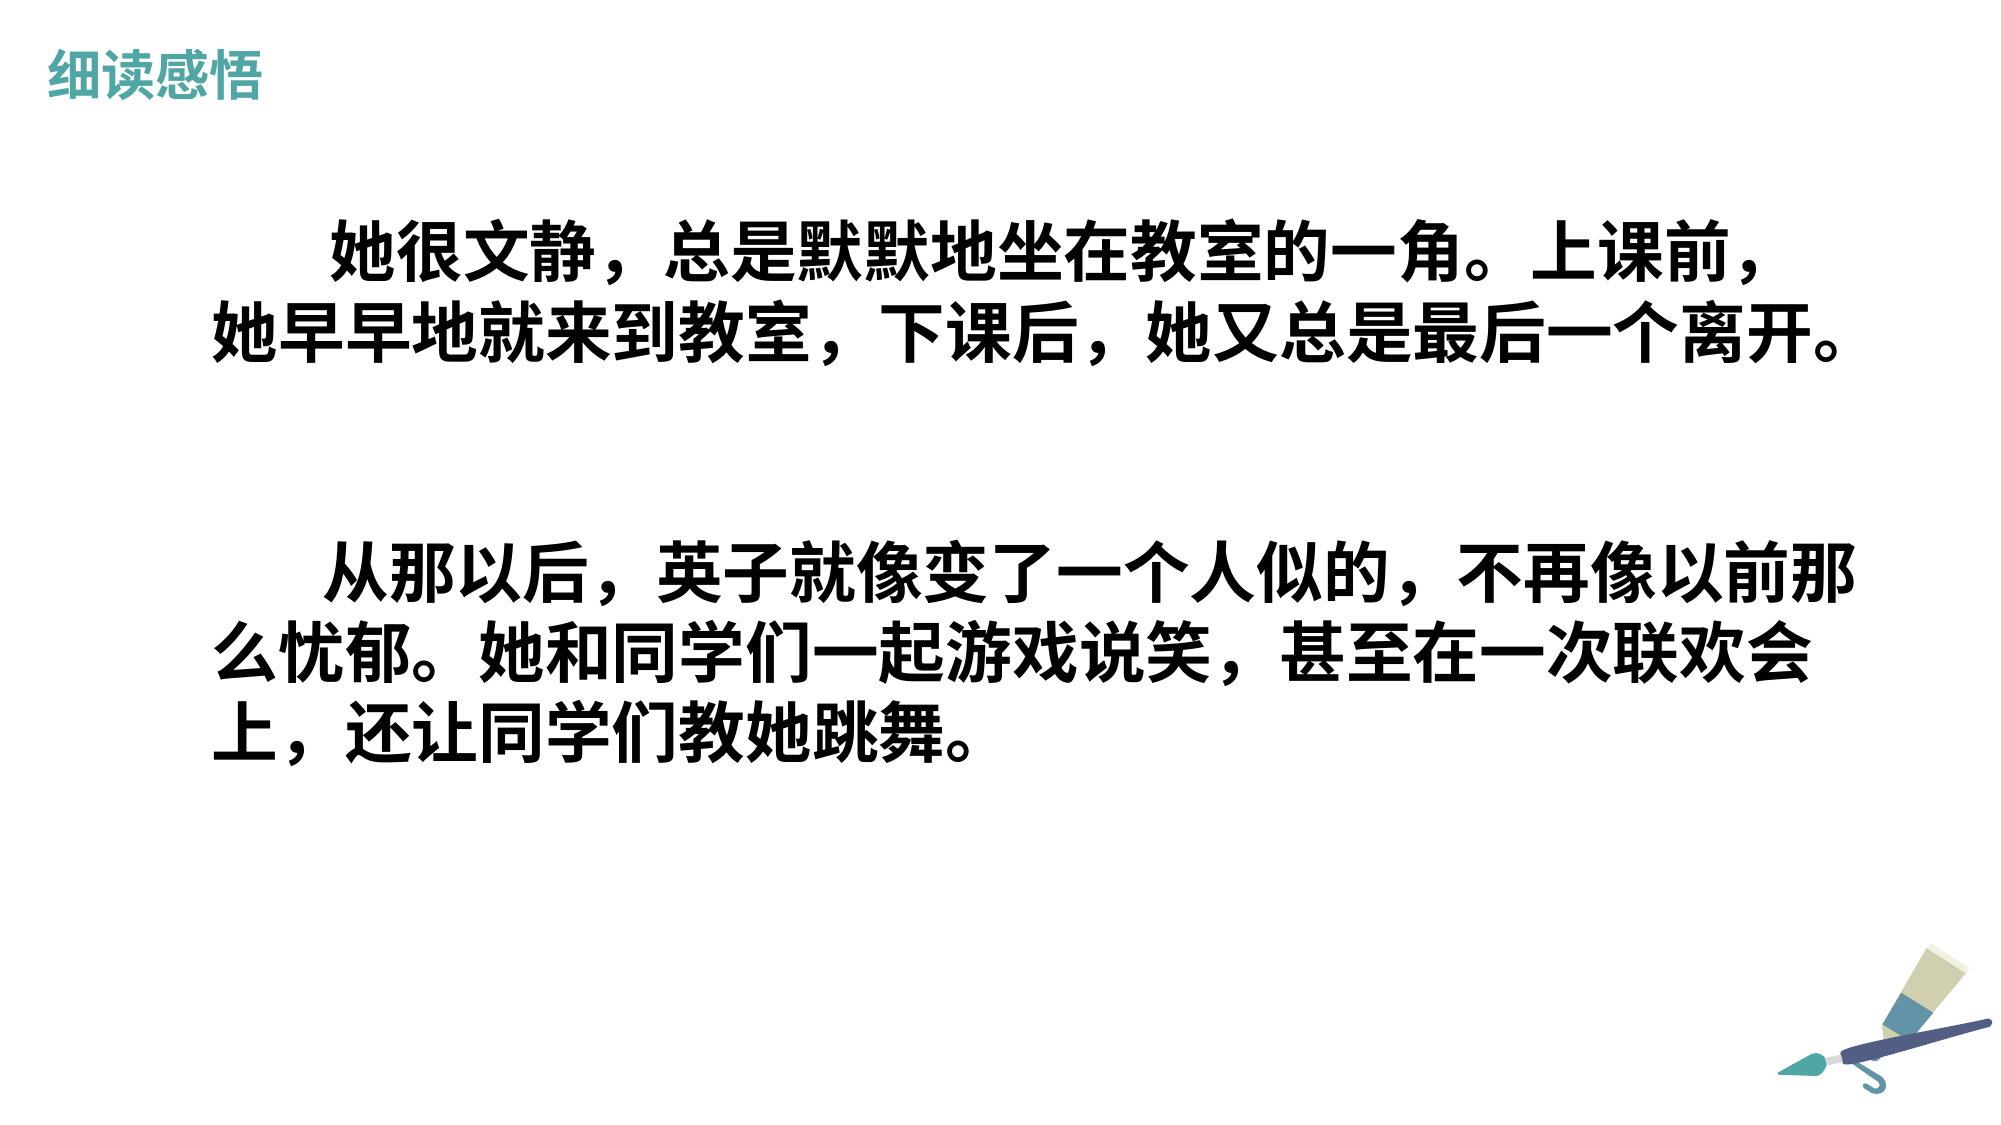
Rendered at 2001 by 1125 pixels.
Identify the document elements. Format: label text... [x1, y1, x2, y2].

text_box 细读感悟 [32, 33, 347, 114]
text_box 她很文静，总是默默地坐在教室的一角。上课前，她早早地就来到教室，下课后，她又总是最后一个离开。 从那以后，英子就像变了一个人似的，不再像以前那么忧郁。她和同学们一起游戏说笑，甚至在一次联欢会上，还让同学们教她跳舞。 [196, 193, 1922, 859]
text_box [1811, 945, 1974, 1125]
